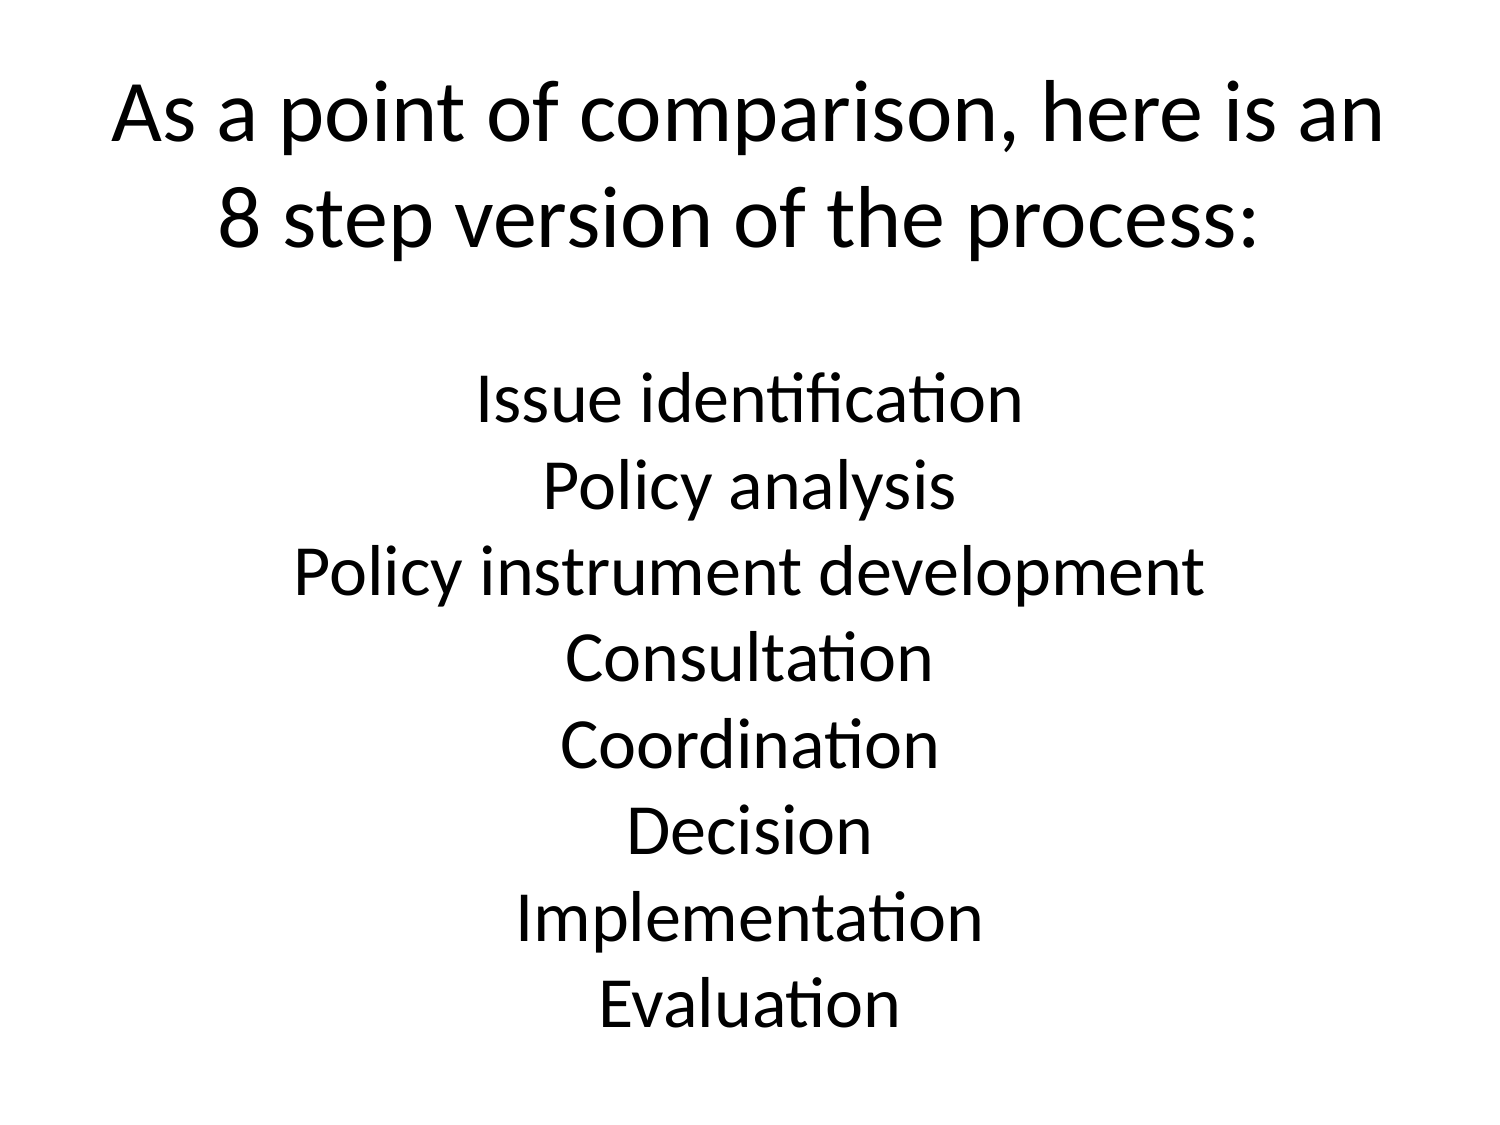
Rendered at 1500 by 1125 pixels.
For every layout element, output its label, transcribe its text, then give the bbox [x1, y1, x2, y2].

title As a point of comparison, here is an 8 step version of the process: Issue identification Policy analysis Policy instrument development Consultation Coordination Decision Implementation Evaluation [75, 45, 1425, 1050]
